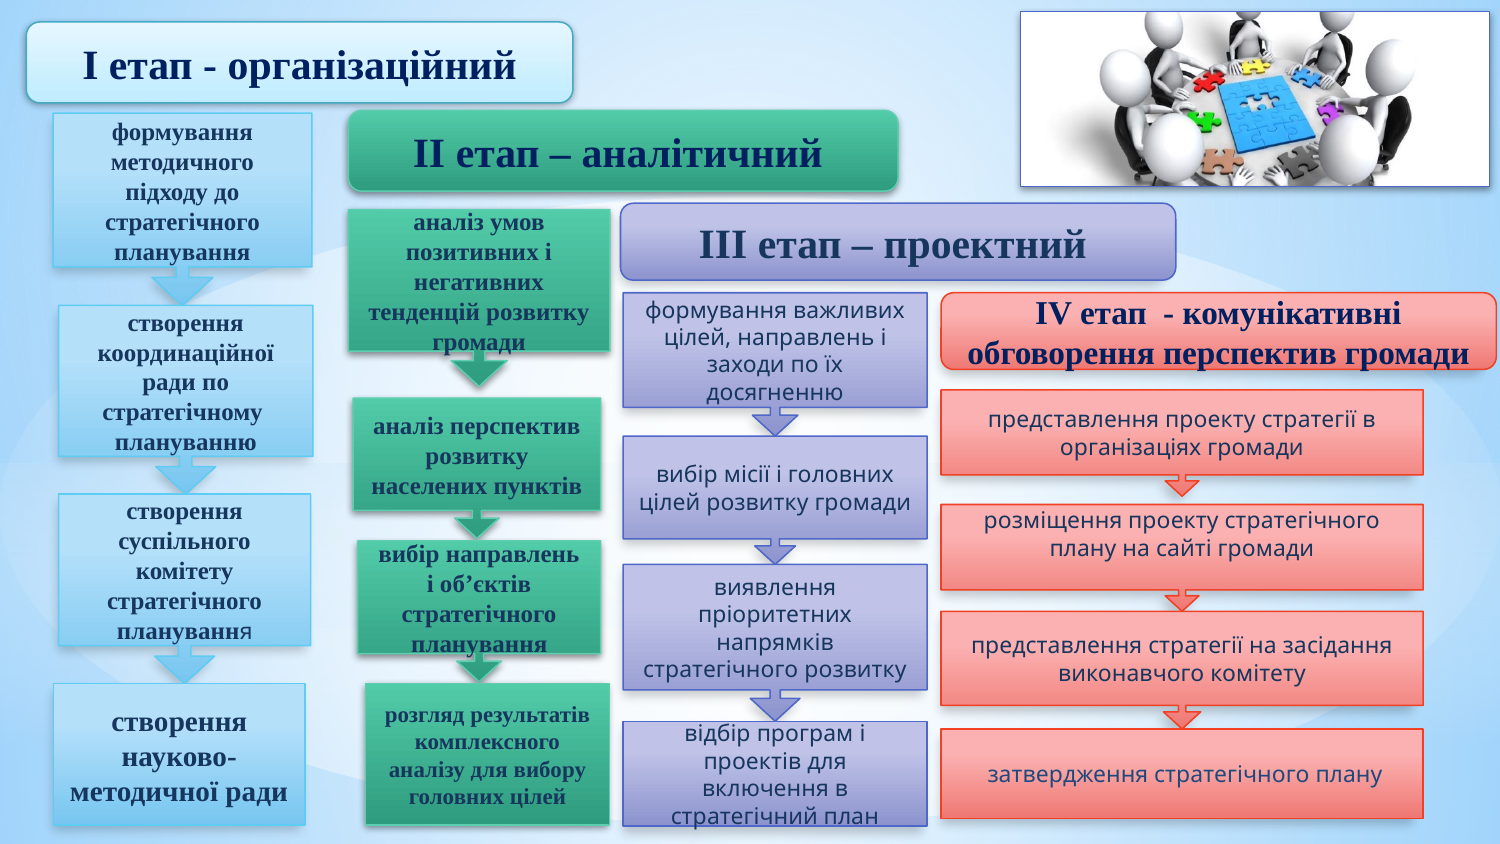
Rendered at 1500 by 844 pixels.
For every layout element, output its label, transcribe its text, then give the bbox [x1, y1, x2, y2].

text_box представлення стратегії на засідання виконавчого комітету [940, 610, 1424, 728]
picture [1021, 12, 1490, 186]
text_box представлення проекту стратегії в організаціях громади [940, 389, 1424, 497]
text_box І етап - організаційний [26, 21, 573, 103]
text_box створення суспільного комітету стратегічного планування [57, 493, 312, 683]
text_box розгляд результатів комплексного аналізу для вибору головних цілей [365, 683, 610, 826]
text_box формування важливих цілей, направлень і заходи по їх досягненню [622, 291, 928, 435]
text_box ІІІ етап – проектний [619, 202, 1177, 281]
text_box вибір направлень і об’єктів стратегічного планування [356, 540, 602, 680]
text_box розміщення проекту стратегічного плану на сайті громади [940, 503, 1424, 610]
text_box ІІ етап – аналітичний [347, 109, 899, 192]
text_box IV етап - комунікативні обговорення перспектив громади [940, 291, 1498, 371]
text_box аналіз умов позитивних і негативних тенденцій розвитку громади [347, 208, 611, 387]
text_box створення науково-методичної ради [53, 683, 306, 826]
text_box створення координаційної ради по стратегічному плануванню [57, 304, 314, 493]
text_box аналіз перспектив розвитку населених пунктів [352, 397, 602, 538]
text_box затвердження стратегічного плану [940, 728, 1424, 819]
text_box виявлення пріоритетних напрямків стратегічного розвитку [622, 563, 928, 721]
text_box відбір програм і проектів для включення в стратегічний план [622, 721, 928, 827]
text_box формування методичного підходу до стратегічного планування [52, 112, 313, 304]
text_box вибір місії і головних цілей розвитку громади [622, 435, 928, 563]
